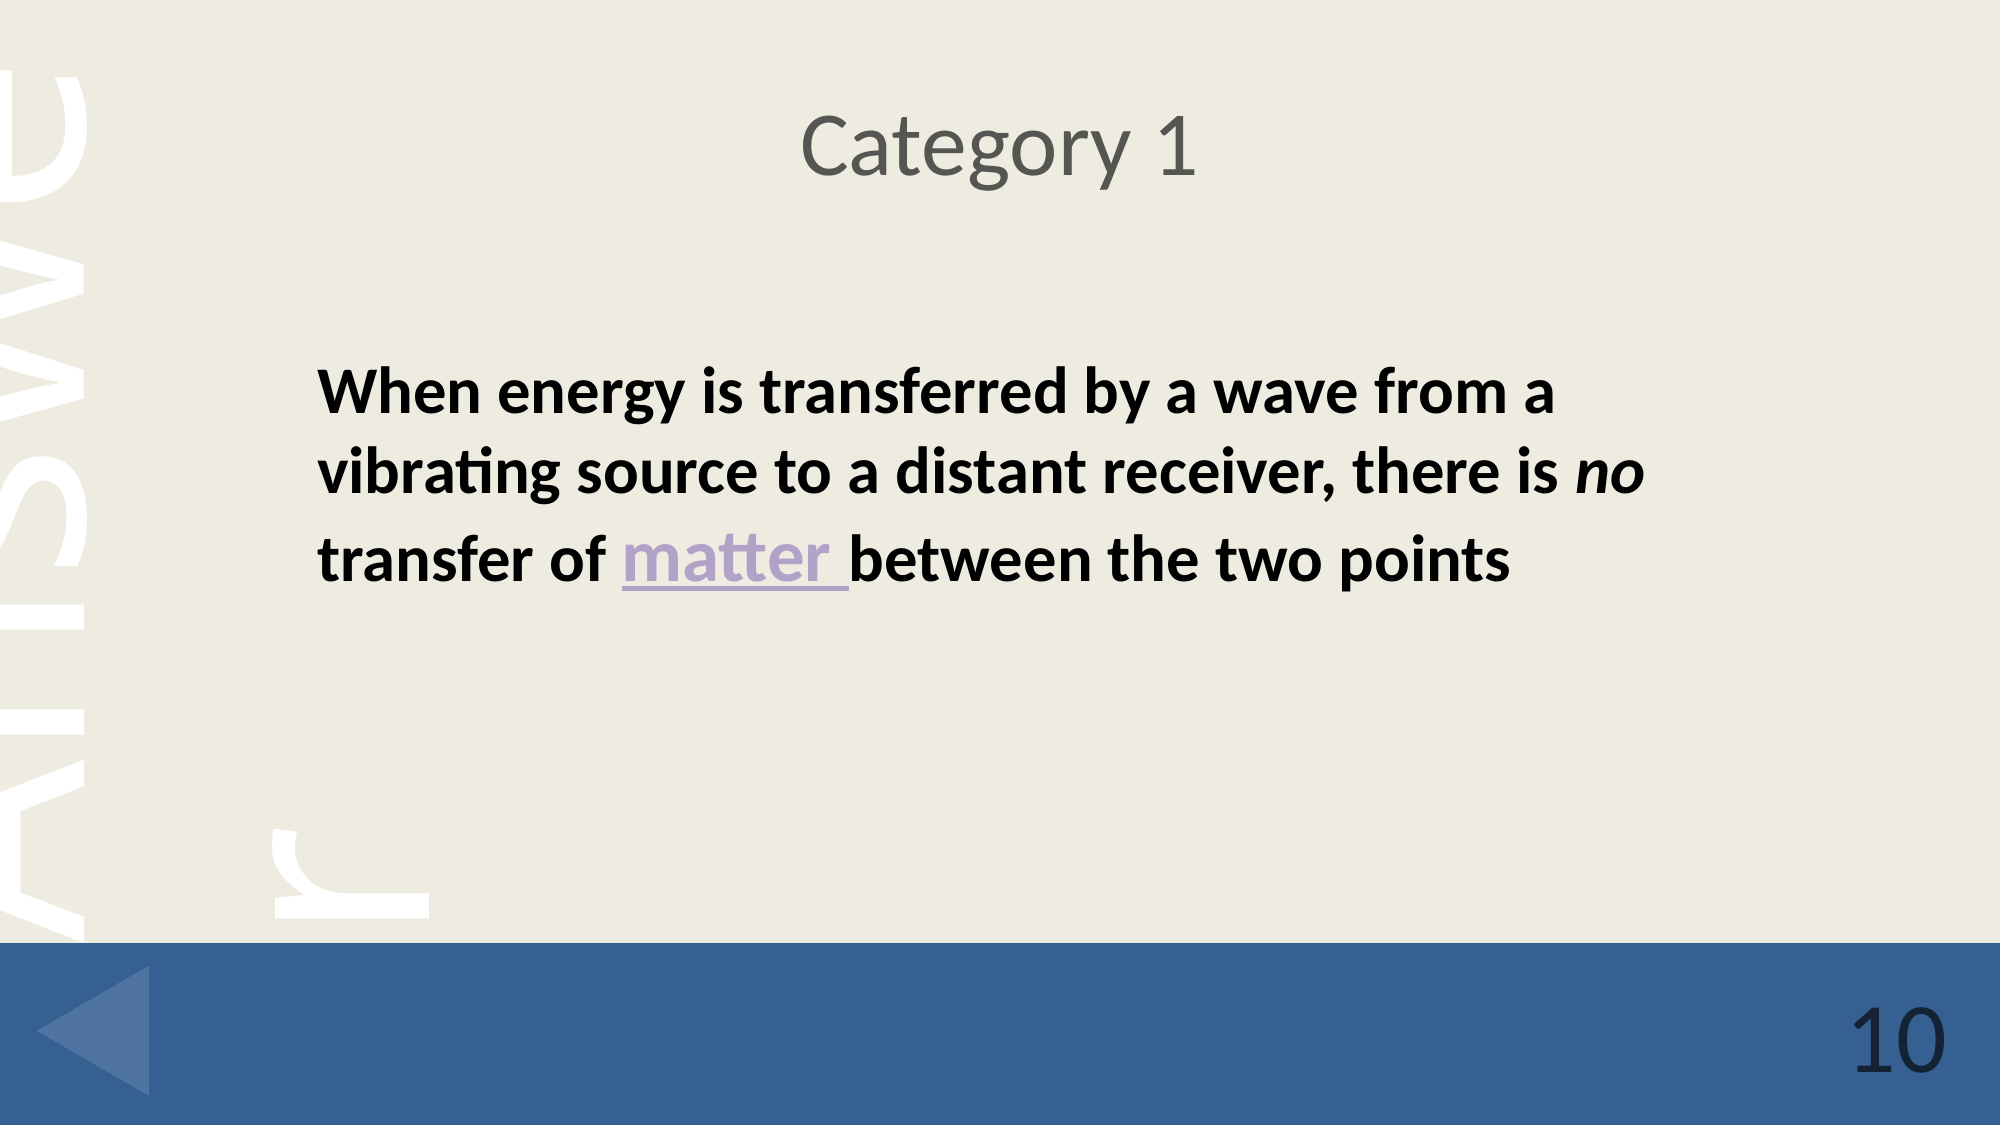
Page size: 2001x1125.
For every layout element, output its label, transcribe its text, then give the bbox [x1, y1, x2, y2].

list 10 [1494, 967, 1963, 1097]
list When energy is transferred by a wave from a vibrating source to a distant receiver, there is no transfer of matter between the two points [302, 307, 1760, 636]
title Category 1 [99, 45, 1900, 233]
